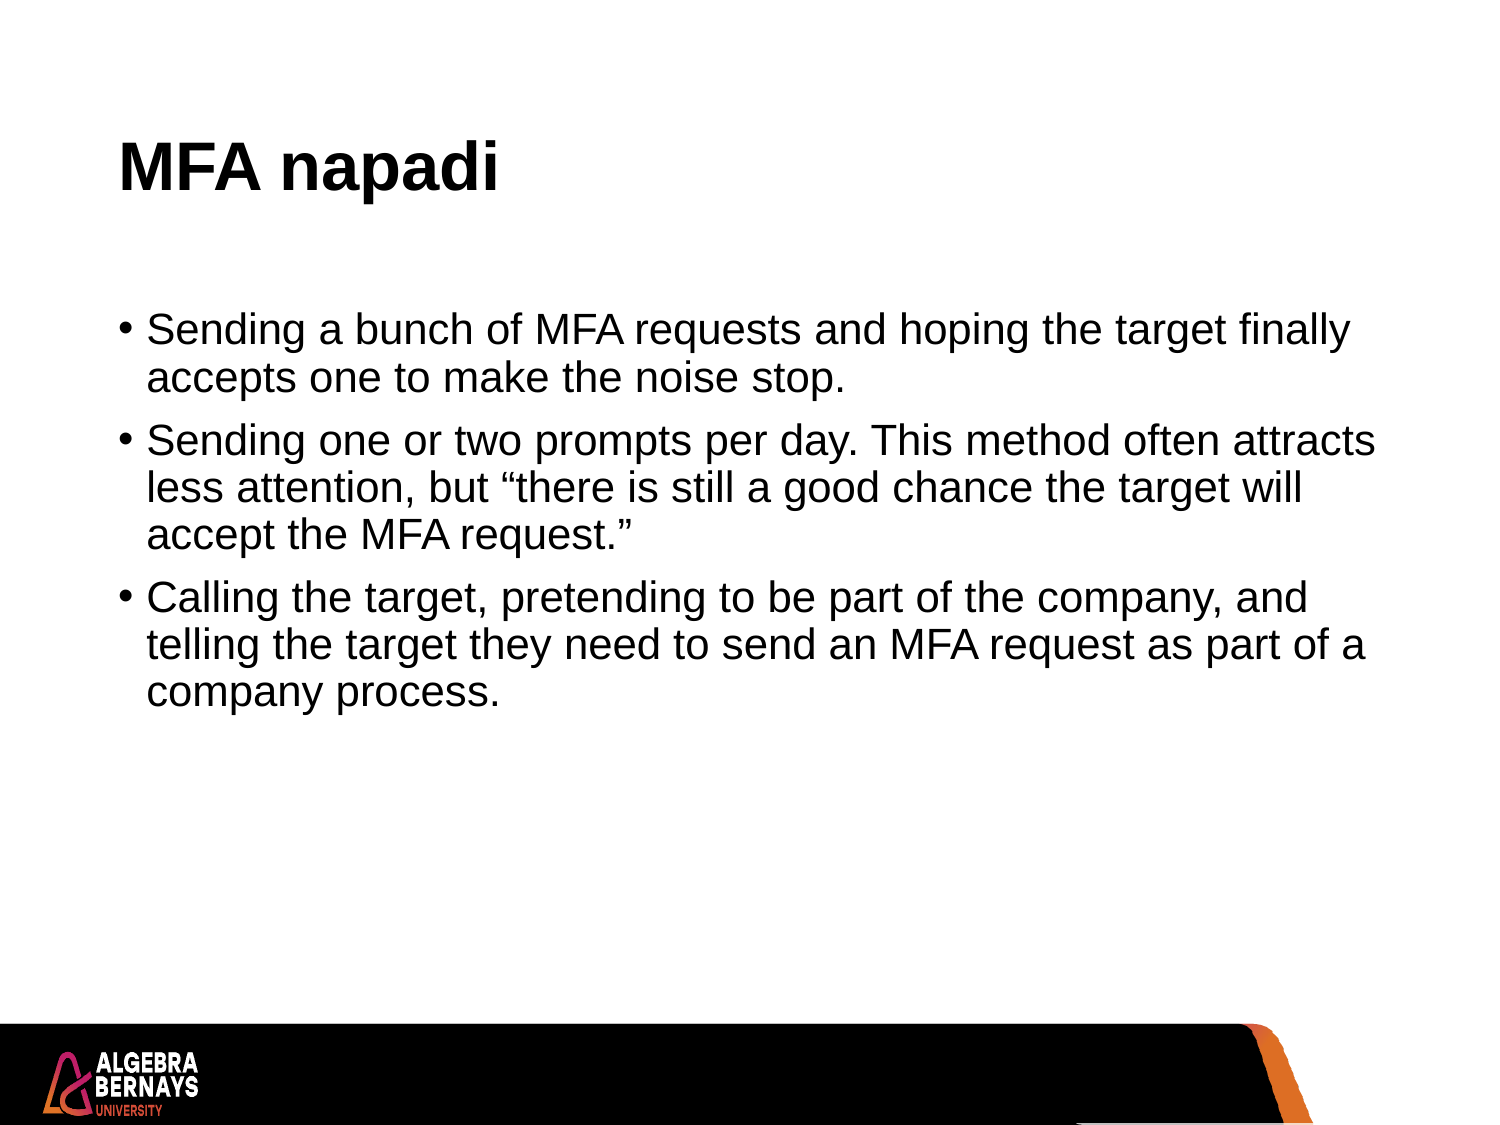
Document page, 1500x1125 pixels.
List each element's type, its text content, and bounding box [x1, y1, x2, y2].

list Sending a bunch of MFA requests and hoping the target finally accepts one to make the noise stop. Sending one or two prompts per day. This method often attracts less attention, but “there is still a good chance the target will accept the MFA request.” Calling the target, pretending to be part of the company, and telling the target they need to send an MFA request as part of a company process. [103, 299, 1397, 1014]
picture [0, 1023, 1468, 1125]
title MFA napadi [103, 59, 1397, 278]
